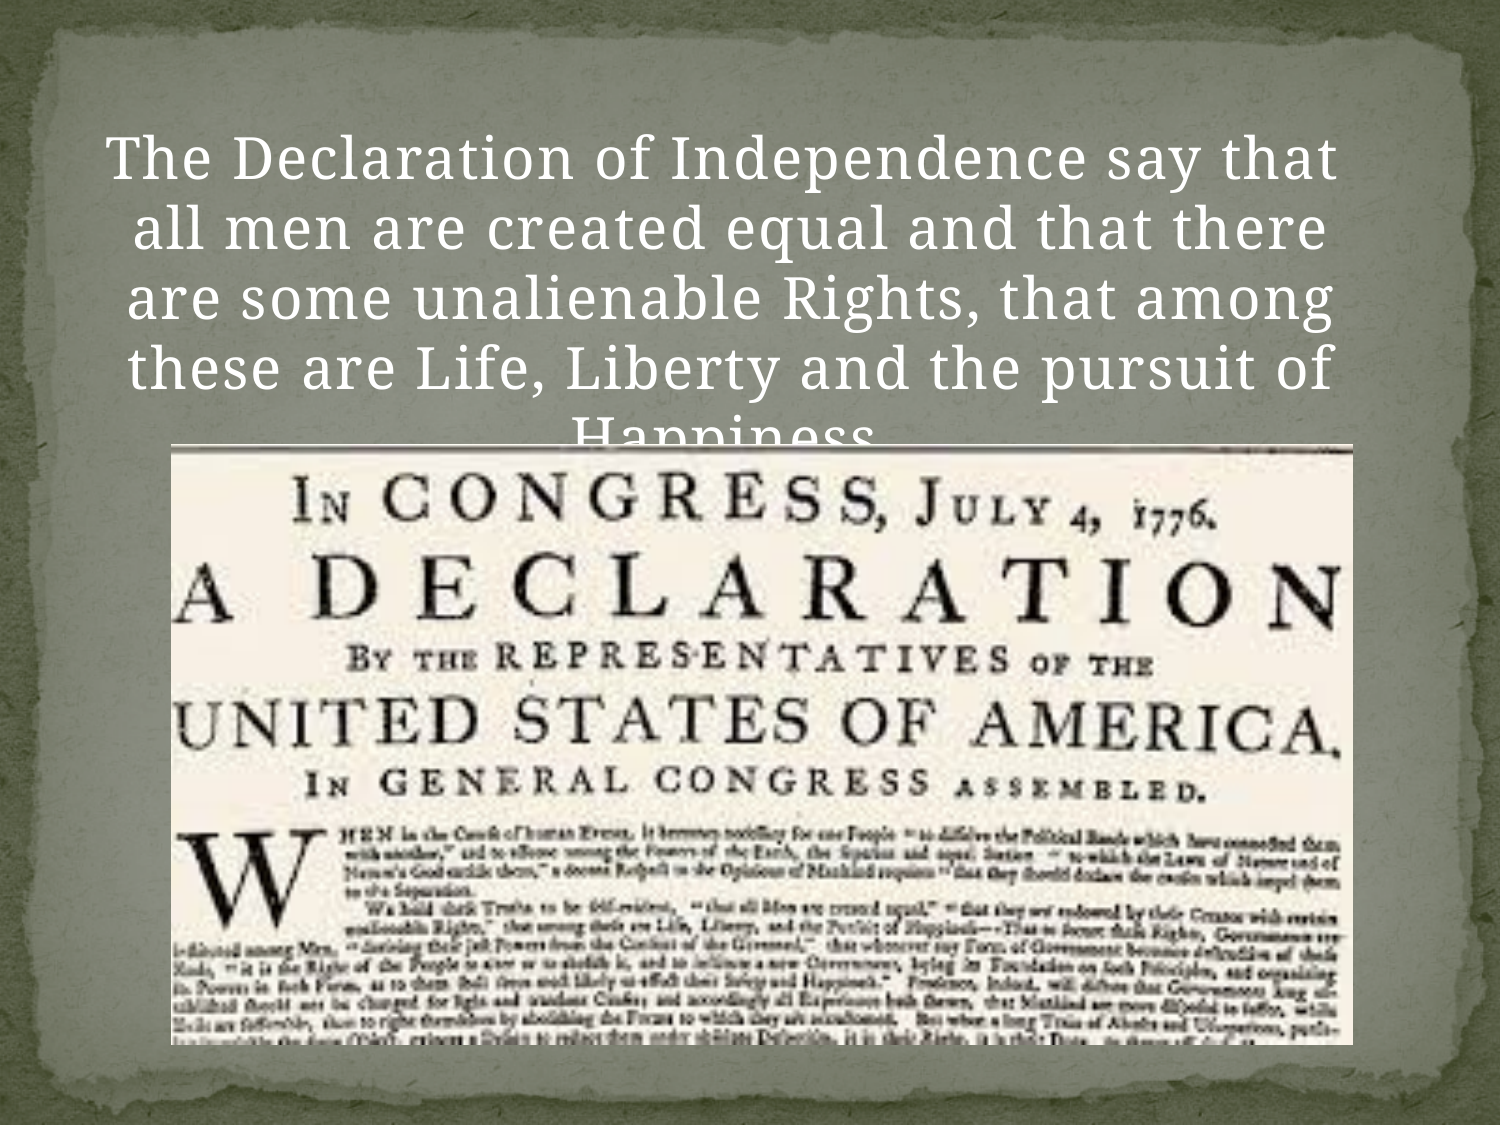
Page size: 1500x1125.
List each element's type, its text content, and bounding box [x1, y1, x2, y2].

picture [171, 444, 1353, 1045]
subtitle The Declaration of Independence say that all men are created equal and that there are some unalienable Rights, that among these are Life, Liberty and the pursuit of Happiness. [64, 113, 1400, 622]
